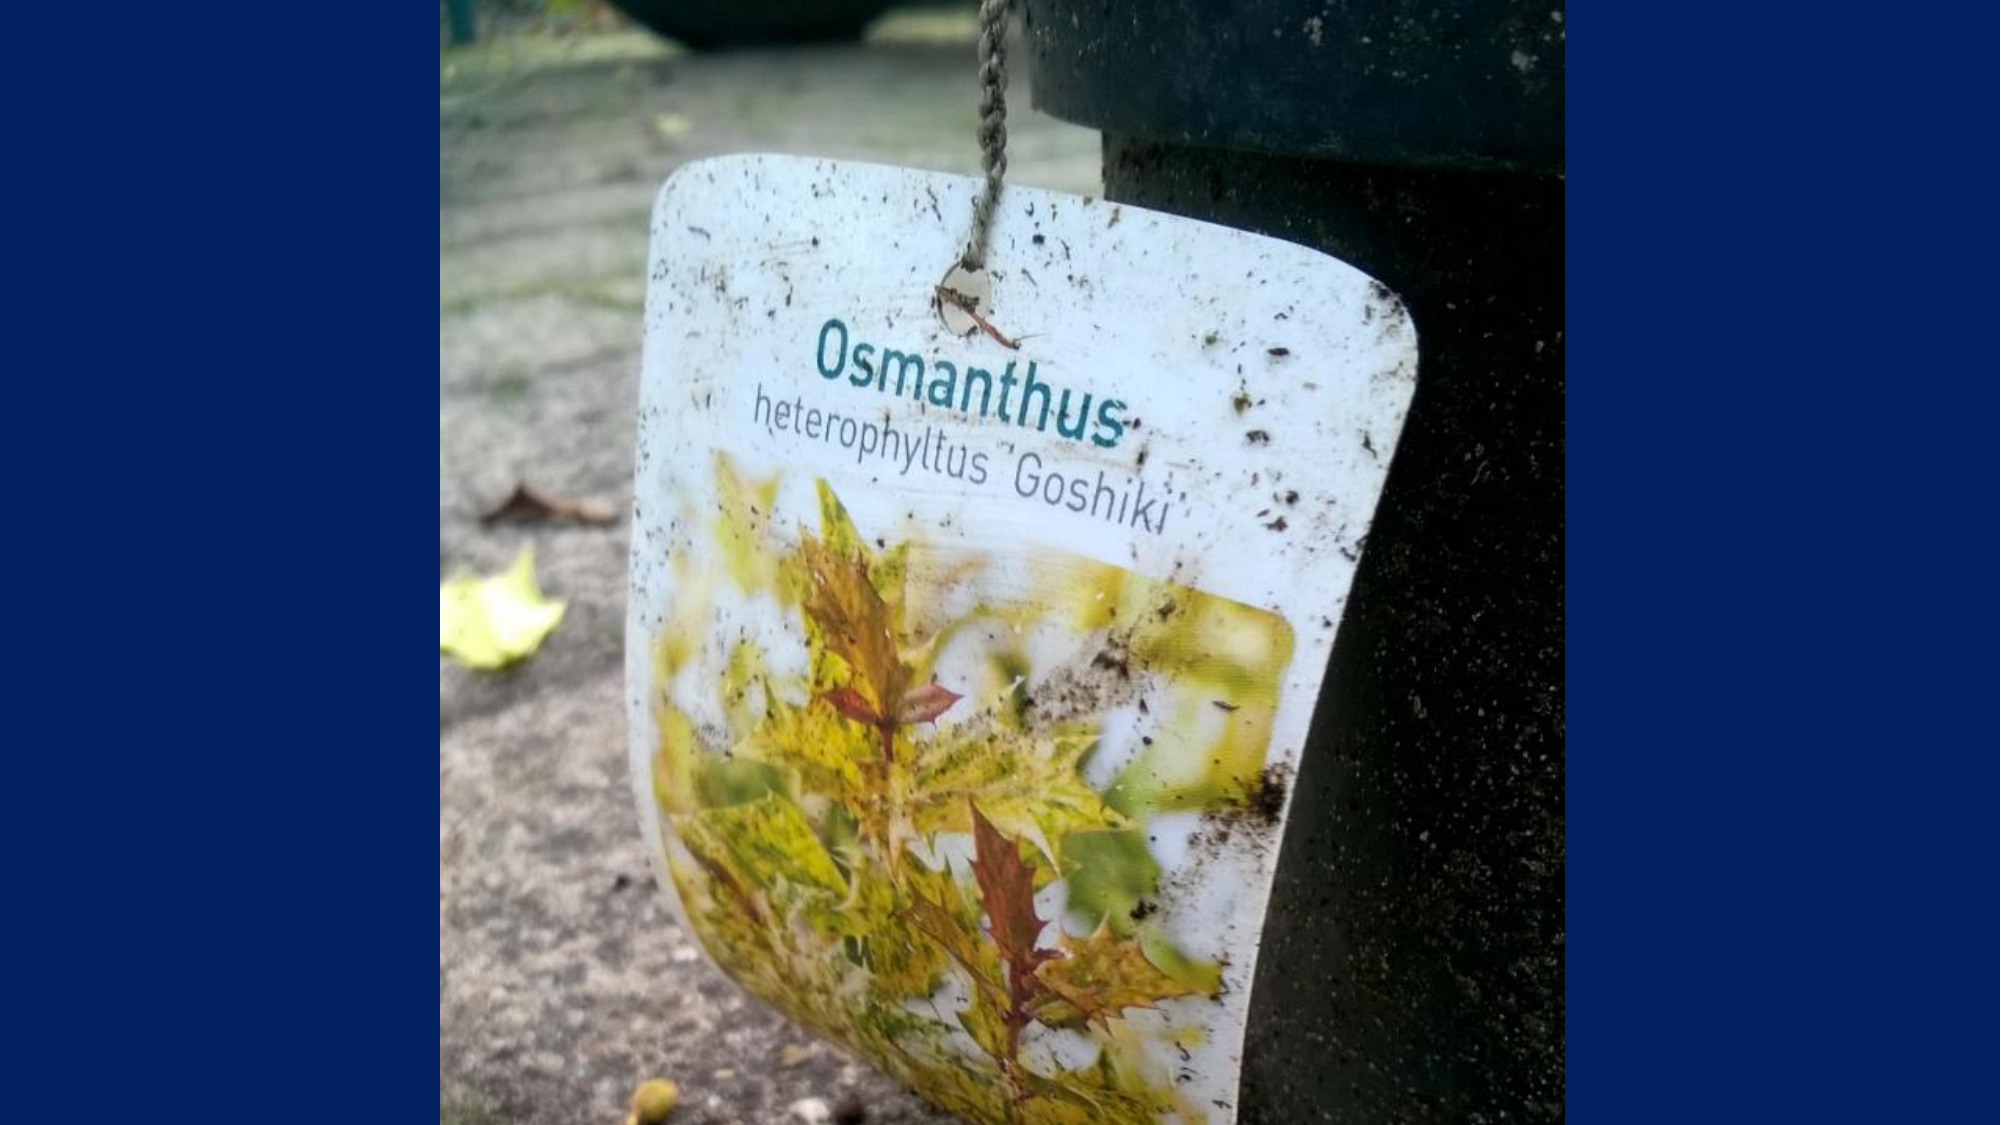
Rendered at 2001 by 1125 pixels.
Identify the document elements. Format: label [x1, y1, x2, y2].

picture [440, 0, 1565, 1125]
